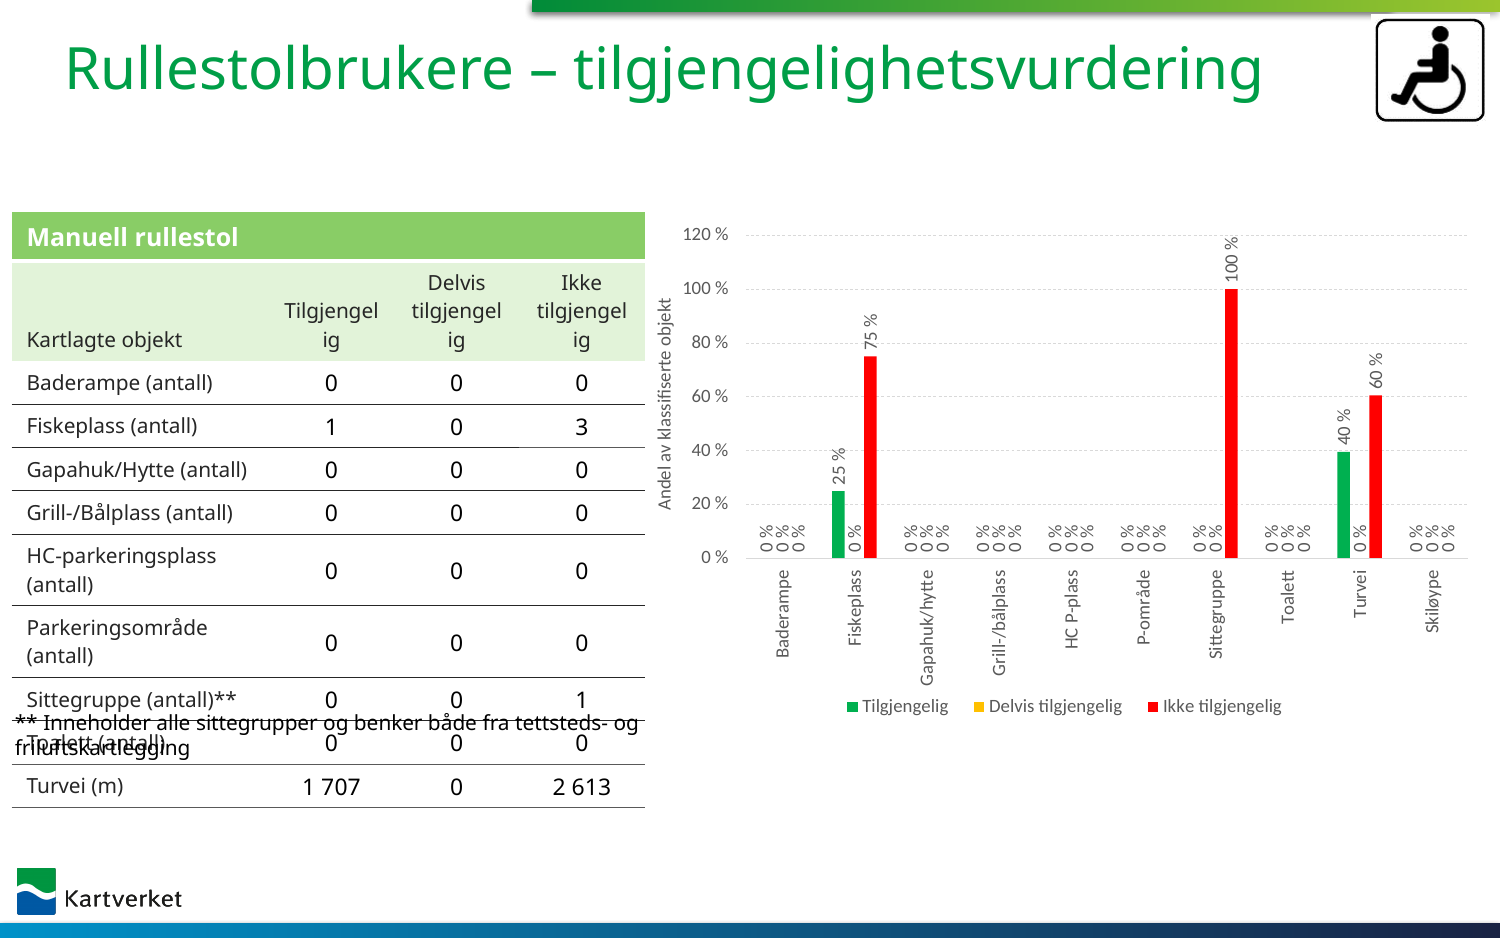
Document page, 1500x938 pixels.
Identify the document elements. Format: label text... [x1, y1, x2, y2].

table_cell 0 [269, 491, 394, 534]
table_cell 2 613 [519, 768, 645, 807]
table_cell 0 [519, 448, 638, 490]
table_cell 3 [519, 405, 638, 447]
table_cell Fiskeplass (antall) [12, 405, 269, 447]
table_header Manuell rullestol [12, 212, 645, 259]
text_box Rullestolbrukere – tilgjengelighetsvurdering [49, 12, 1372, 109]
table_cell Baderampe (antall) [12, 361, 269, 404]
picture [1371, 13, 1491, 127]
table_cell 0 [394, 606, 519, 677]
table_cell 1 [519, 678, 638, 702]
table_cell 0 [394, 678, 519, 702]
table_cell 0 [394, 448, 519, 490]
table_cell Parkeringsområde (antall) [12, 606, 269, 677]
picture [643, 218, 1480, 728]
table_cell Grill-/Bålplass (antall) [12, 491, 269, 534]
table_cell 0 [394, 405, 519, 447]
table_cell 0 [394, 535, 519, 605]
table_cell 0 [269, 606, 394, 677]
table_cell 0 [394, 361, 519, 404]
table_cell 0 [519, 361, 638, 404]
table_cell HC-parkeringsplass (antall) [12, 535, 269, 605]
table_cell Delvis tilgjengelig [394, 263, 519, 361]
table_cell Tilgjengelig [269, 263, 394, 361]
table_cell Ikke tilgjengelig [519, 263, 638, 361]
table_cell 0 [269, 448, 394, 490]
table_cell 0 [269, 361, 394, 404]
table_cell 1 707 [269, 768, 394, 807]
table_cell 0 [519, 491, 638, 534]
table_cell 0 [269, 678, 394, 702]
table_cell 0 [394, 491, 519, 534]
table_cell Gapahuk/Hytte (antall) [12, 448, 269, 490]
table_cell 0 [519, 535, 638, 605]
text_box ** Inneholder alle sittegrupper og benker både fra tettsteds- og friluftskartlegging [0, 702, 745, 768]
table_cell Sittegruppe (antall)** [12, 678, 269, 702]
table_cell 1 [269, 405, 394, 447]
table_cell 0 [269, 535, 394, 605]
table_cell 0 [519, 606, 638, 677]
table_cell 0 [394, 768, 519, 807]
table_cell Kartlagte objekt [12, 263, 269, 361]
table_cell Turvei (m) [12, 768, 269, 807]
